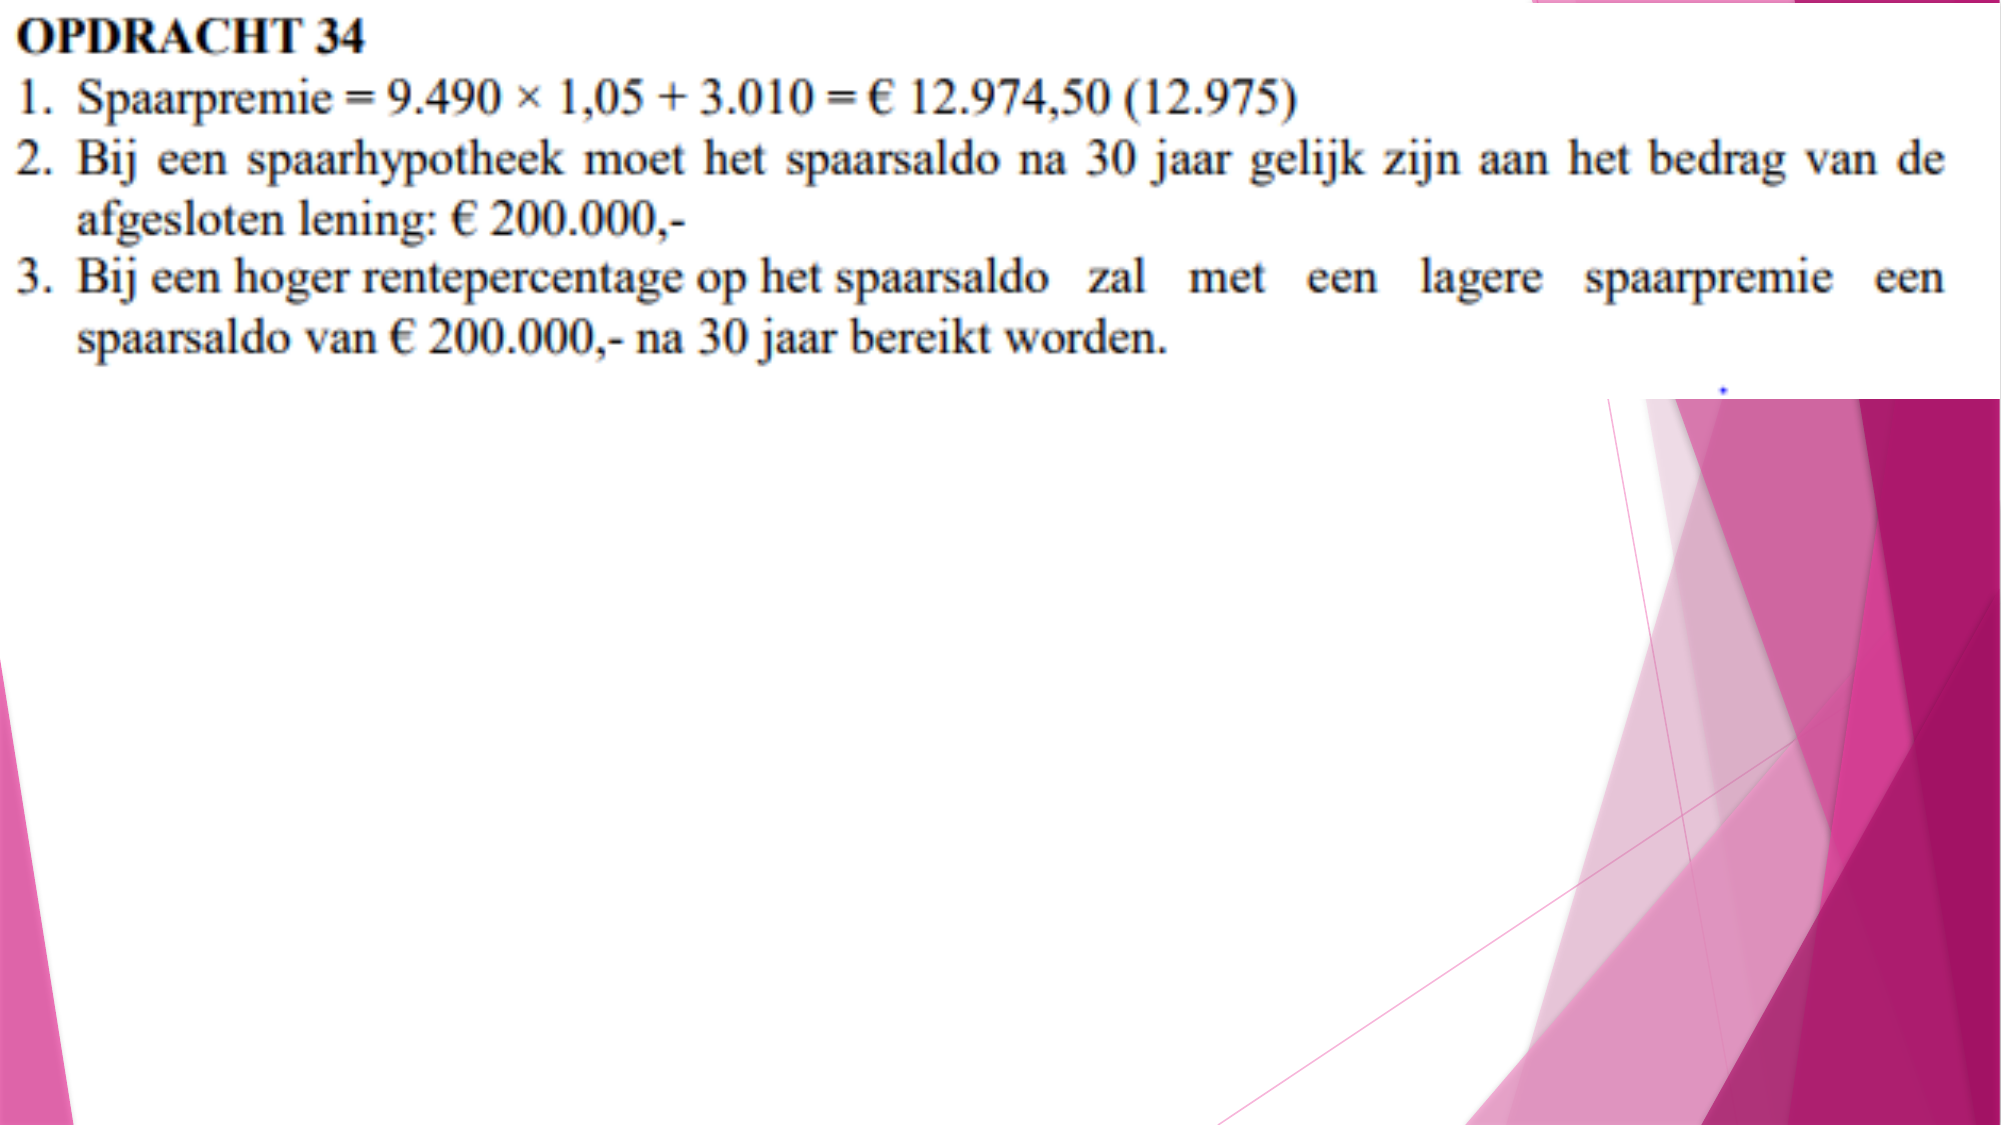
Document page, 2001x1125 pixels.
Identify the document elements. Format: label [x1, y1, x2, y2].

picture [0, 2, 2000, 400]
